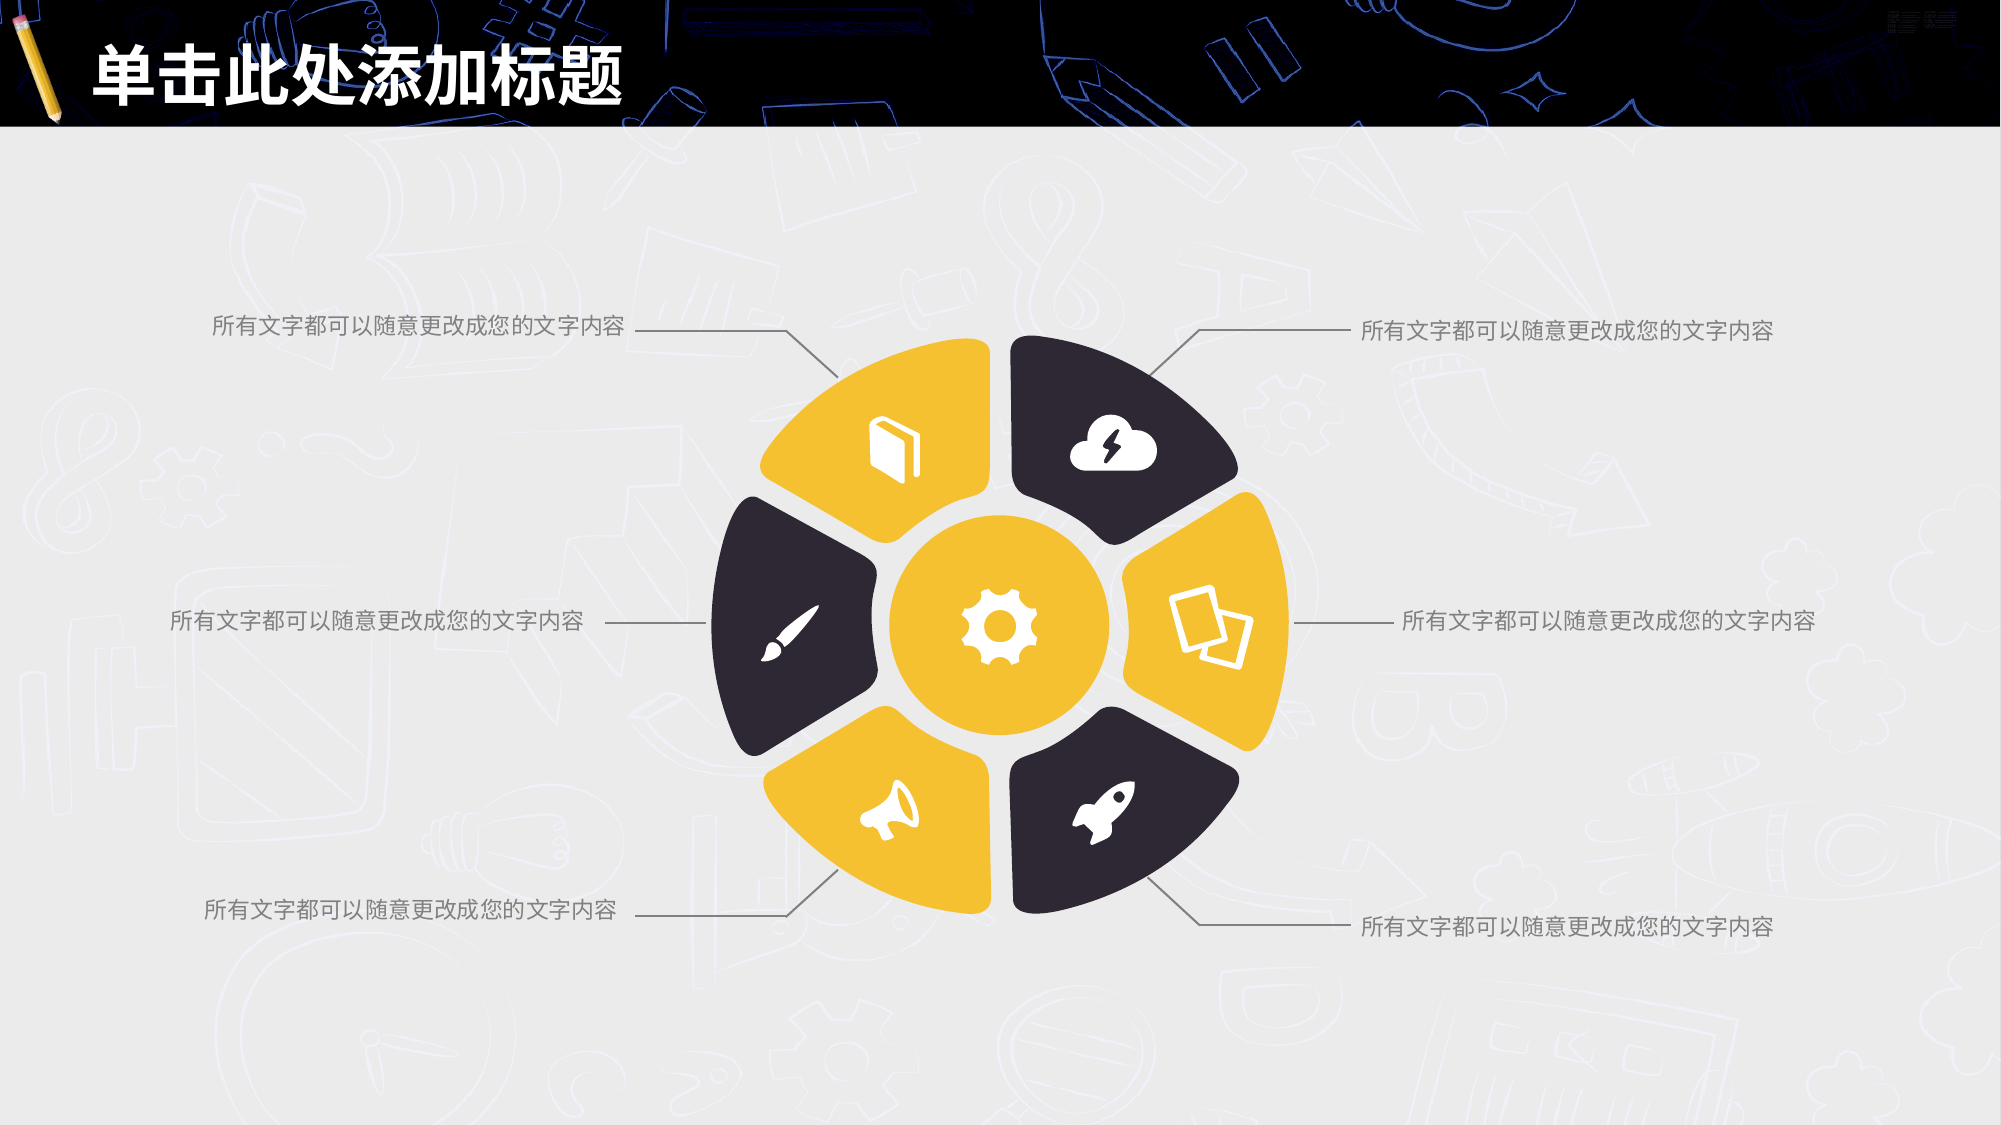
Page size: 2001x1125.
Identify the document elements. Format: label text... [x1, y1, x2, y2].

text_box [634, 330, 703, 378]
text_box 所有文字都可以随意更改成您的文字内容 [1402, 606, 1859, 634]
text_box 所有文字都可以随意更改成您的文字内容 [1361, 316, 1859, 345]
picture [0, 0, 2001, 1125]
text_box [703, 329, 1296, 924]
text_box 所有文字都可以随意更改成您的文字内容 [92, 606, 585, 634]
text_box 所有文字都可以随意更改成您的文字内容 [120, 895, 619, 924]
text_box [1147, 877, 1351, 926]
text_box 所有文字都可以随意更改成您的文字内容 [128, 311, 627, 340]
text_box 所有文字都可以随意更改成您的文字内容 [1361, 912, 1859, 941]
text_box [634, 869, 703, 918]
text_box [1296, 329, 1351, 378]
title 单击此处添加标题 [75, 32, 1800, 127]
